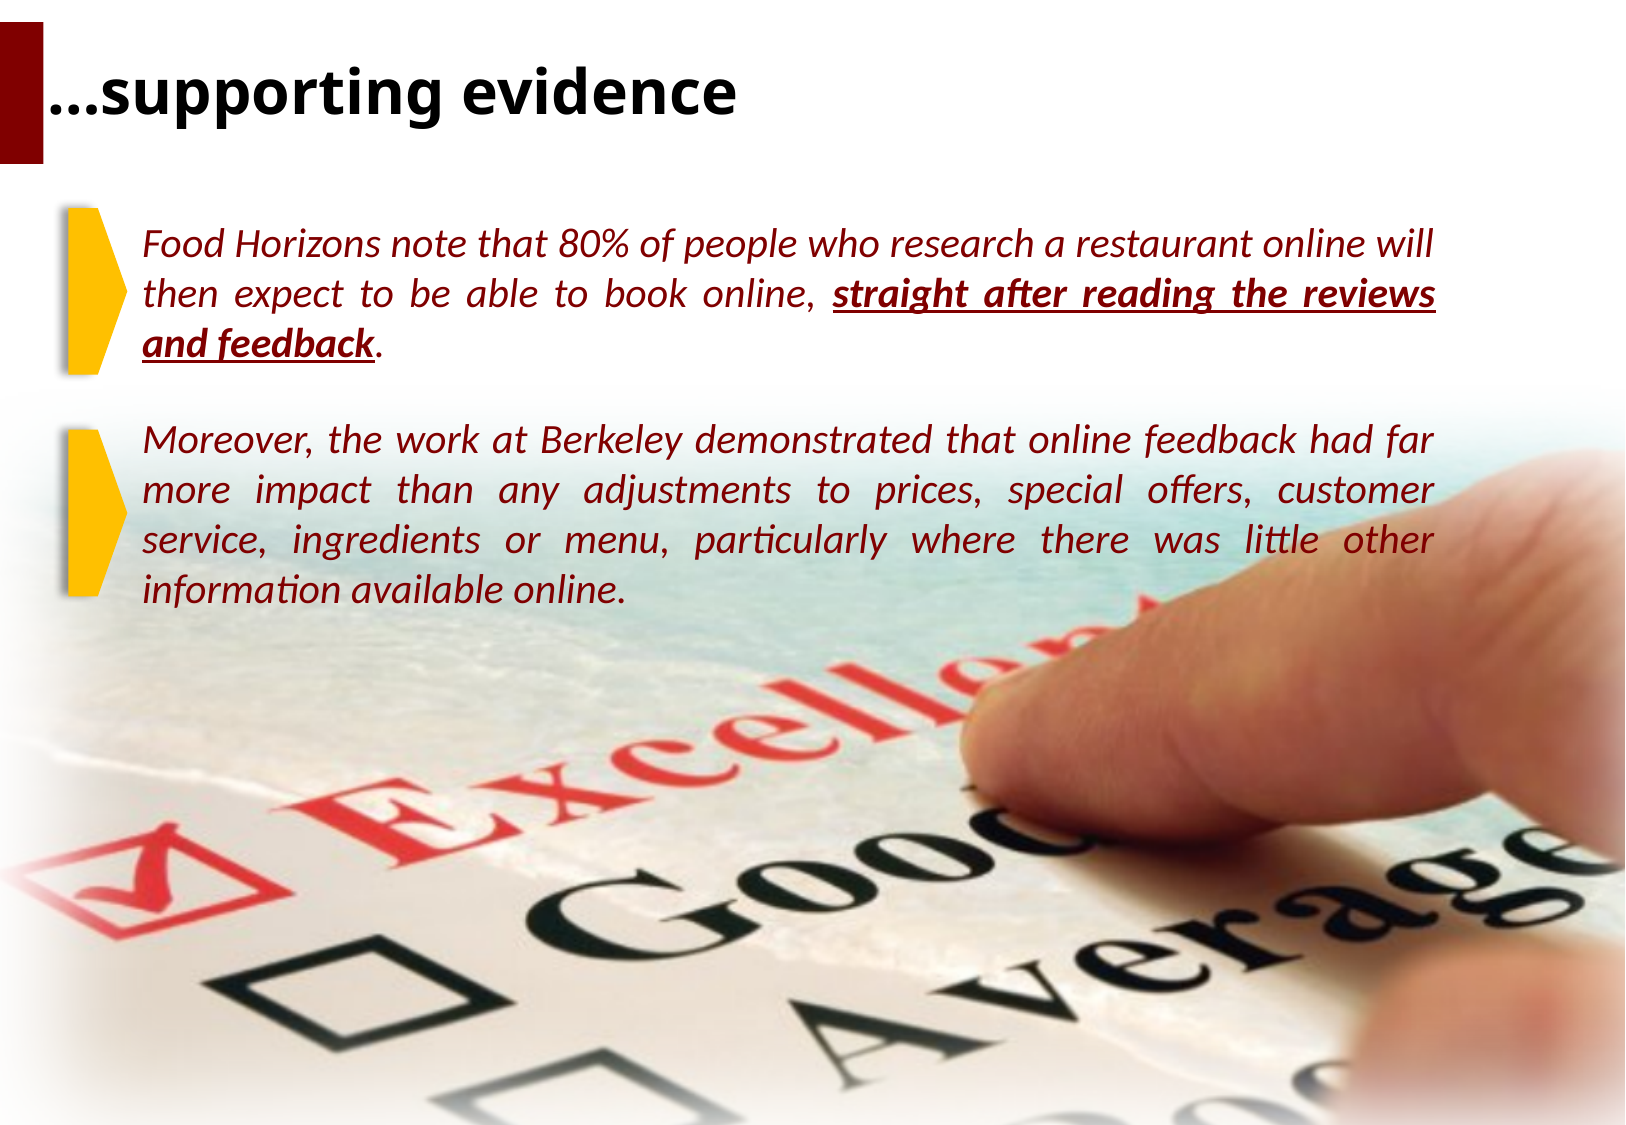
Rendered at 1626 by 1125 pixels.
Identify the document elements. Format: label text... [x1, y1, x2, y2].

picture [0, 385, 1625, 1125]
text_box Food Horizons note that 80% of people who research a restaurant online will then expect to be able to book online, straight after reading the reviews and feedback. [127, 208, 1451, 373]
title …supporting evidence [32, 19, 1581, 161]
text_box [66, 206, 127, 377]
